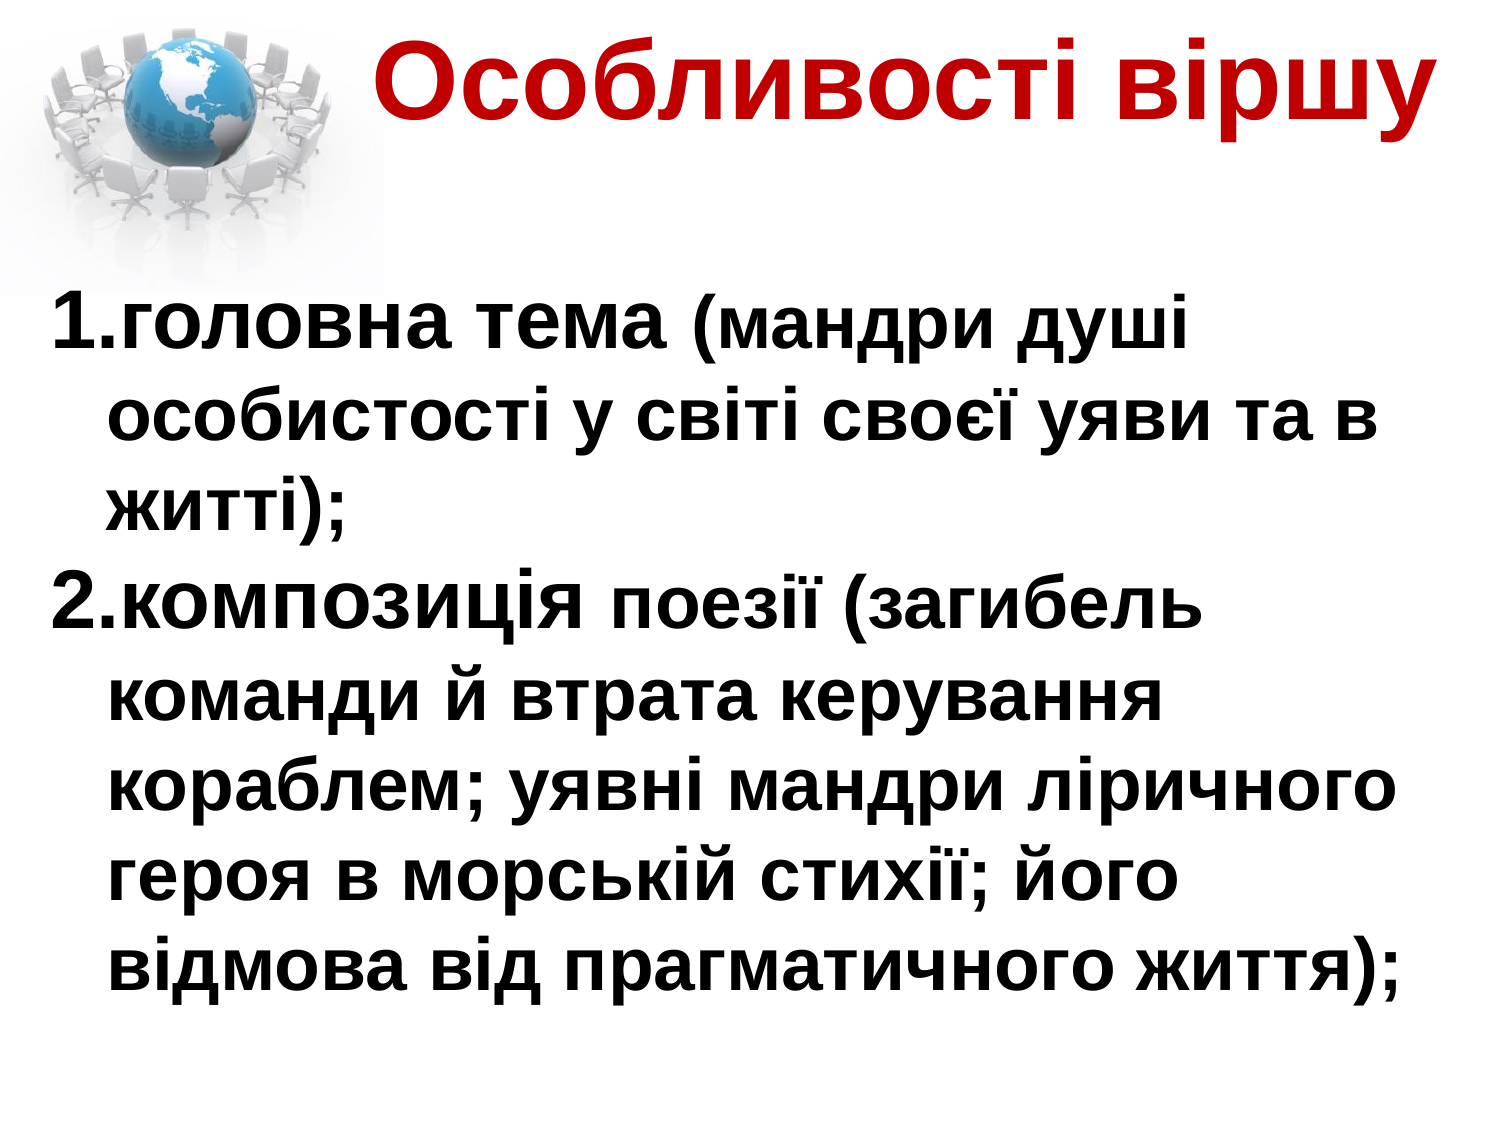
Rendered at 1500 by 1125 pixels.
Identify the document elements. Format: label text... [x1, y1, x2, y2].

text_box головна тема (мандри душі особистості у світі своєї уяви та в житті); композиція поезії (загибель команди й втрата керування кораблем; уявні мандри ліричного героя в морській стихії; його відмова від прагматичного життя); [35, 257, 1465, 1013]
text_box Особливості віршу [356, 0, 1454, 150]
picture [0, 0, 384, 295]
